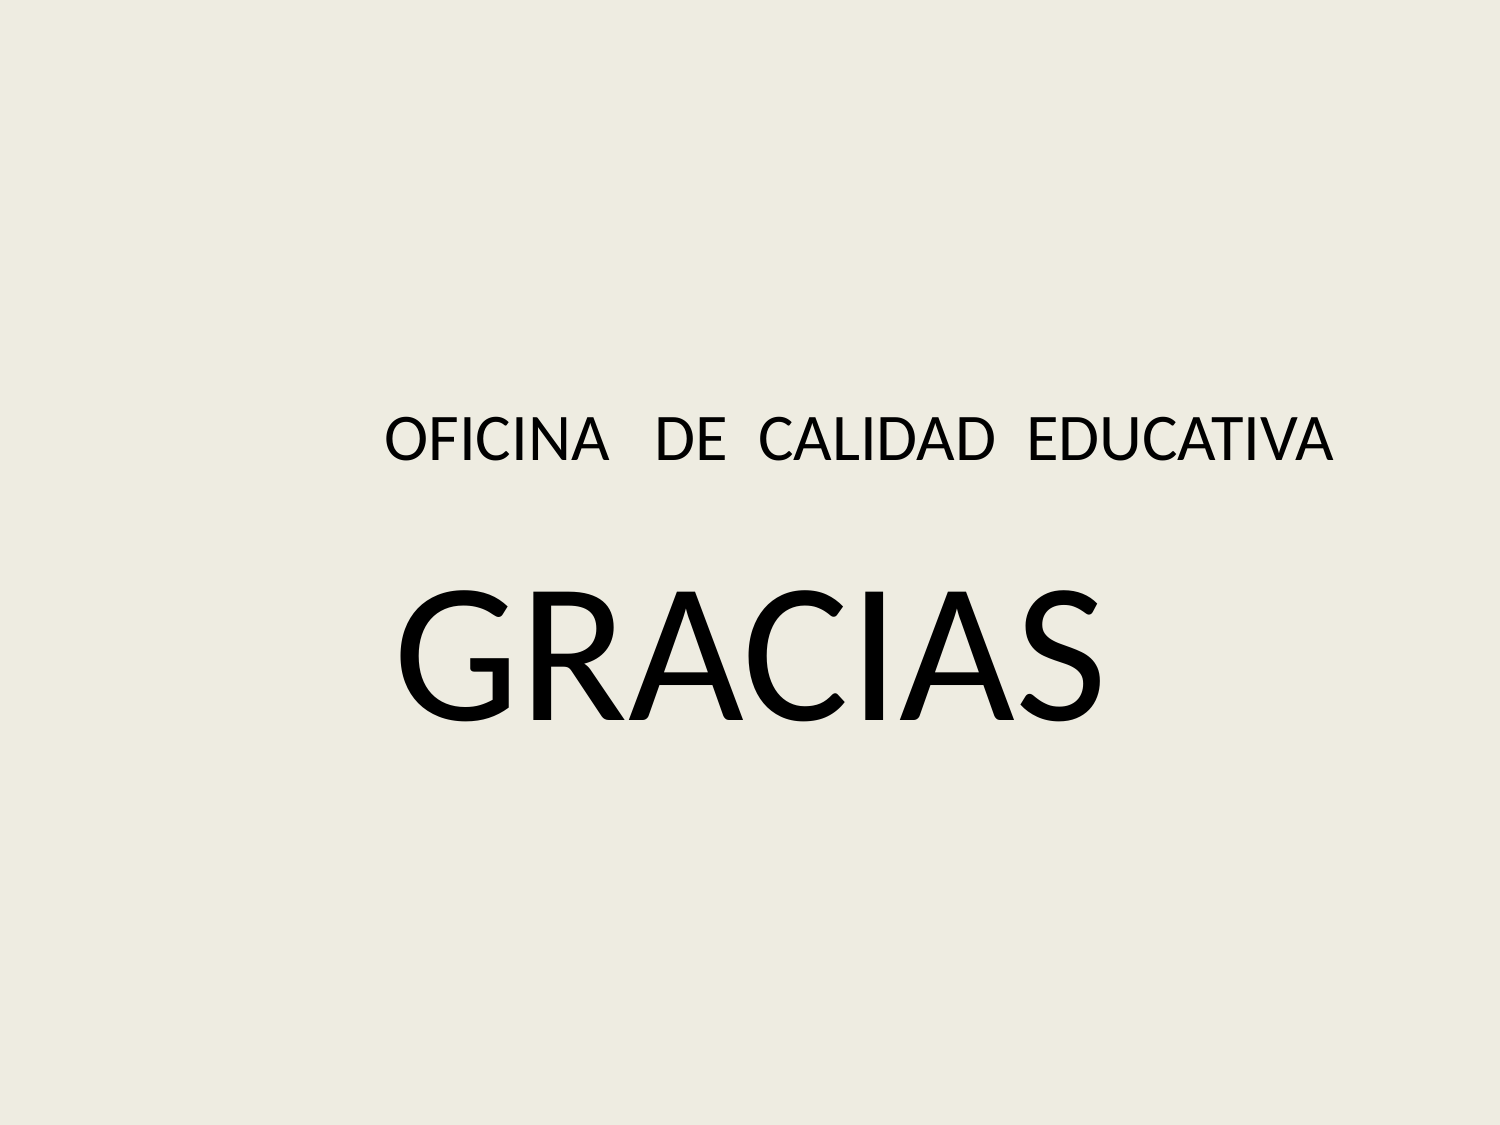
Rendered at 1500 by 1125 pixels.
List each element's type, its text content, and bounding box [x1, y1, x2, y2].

text_box GRACIAS [378, 513, 1168, 769]
text_box OFICINA DE CALIDAD EDUCATIVA [369, 386, 1365, 482]
